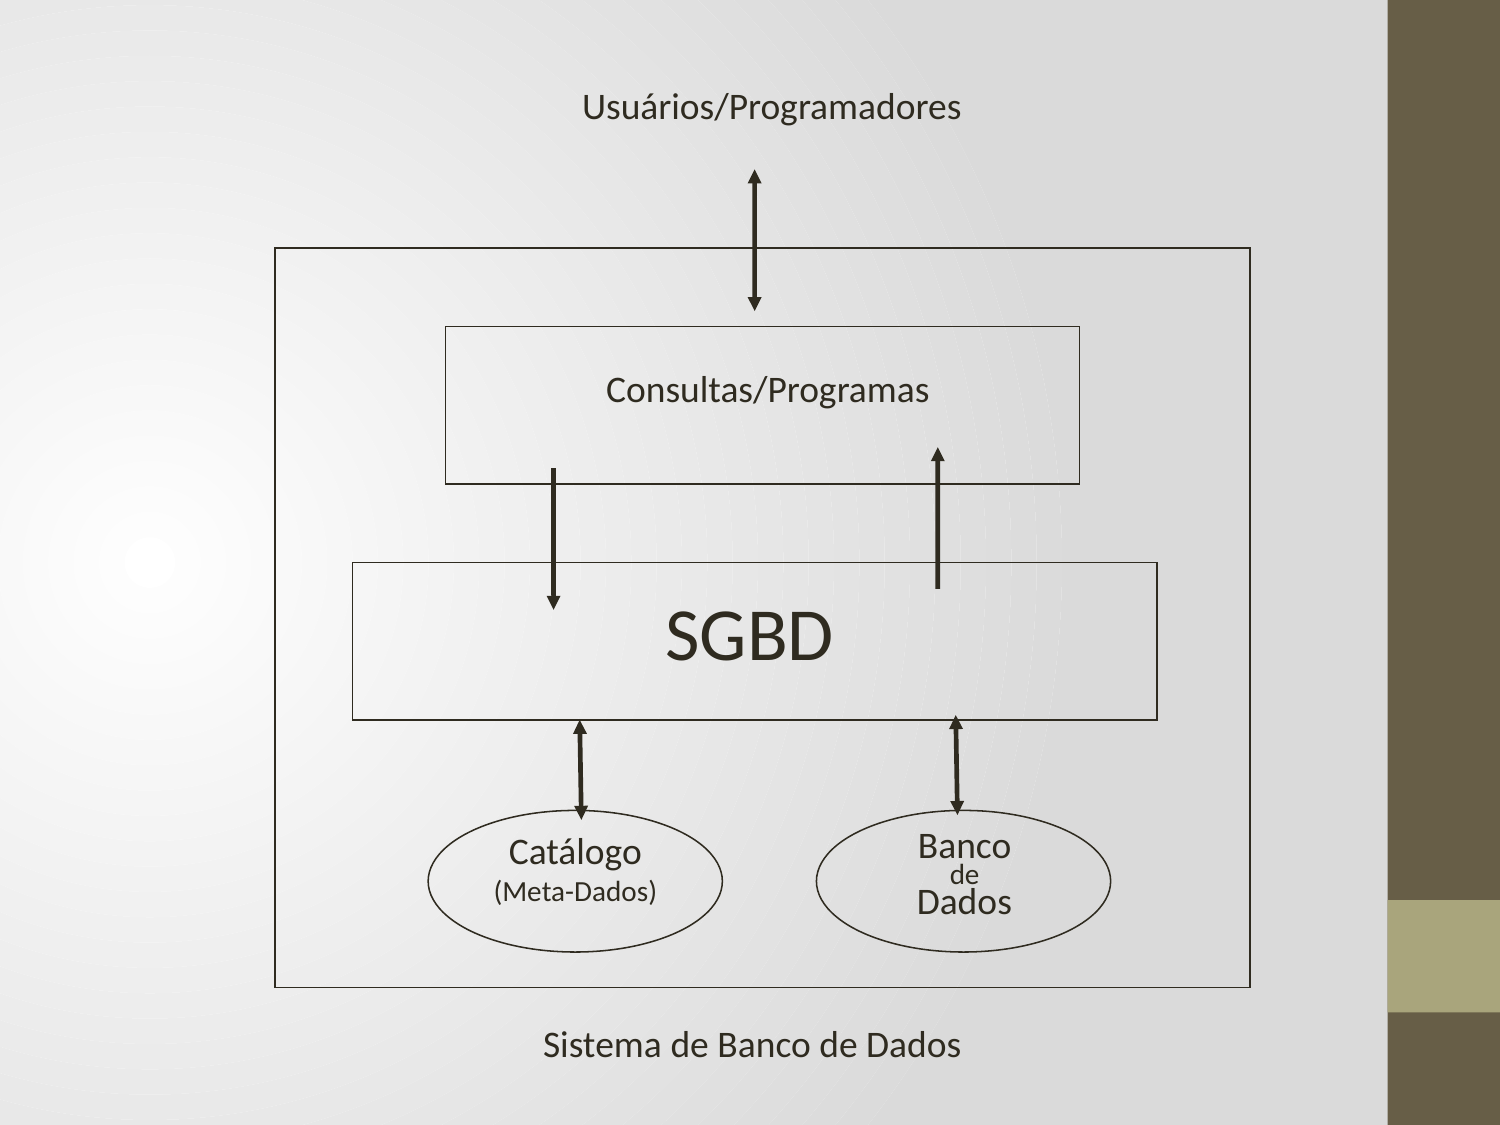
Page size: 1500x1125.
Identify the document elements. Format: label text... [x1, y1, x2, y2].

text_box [274, 74, 1251, 988]
text_box Sistema de Banco de Dados [528, 1012, 977, 1073]
